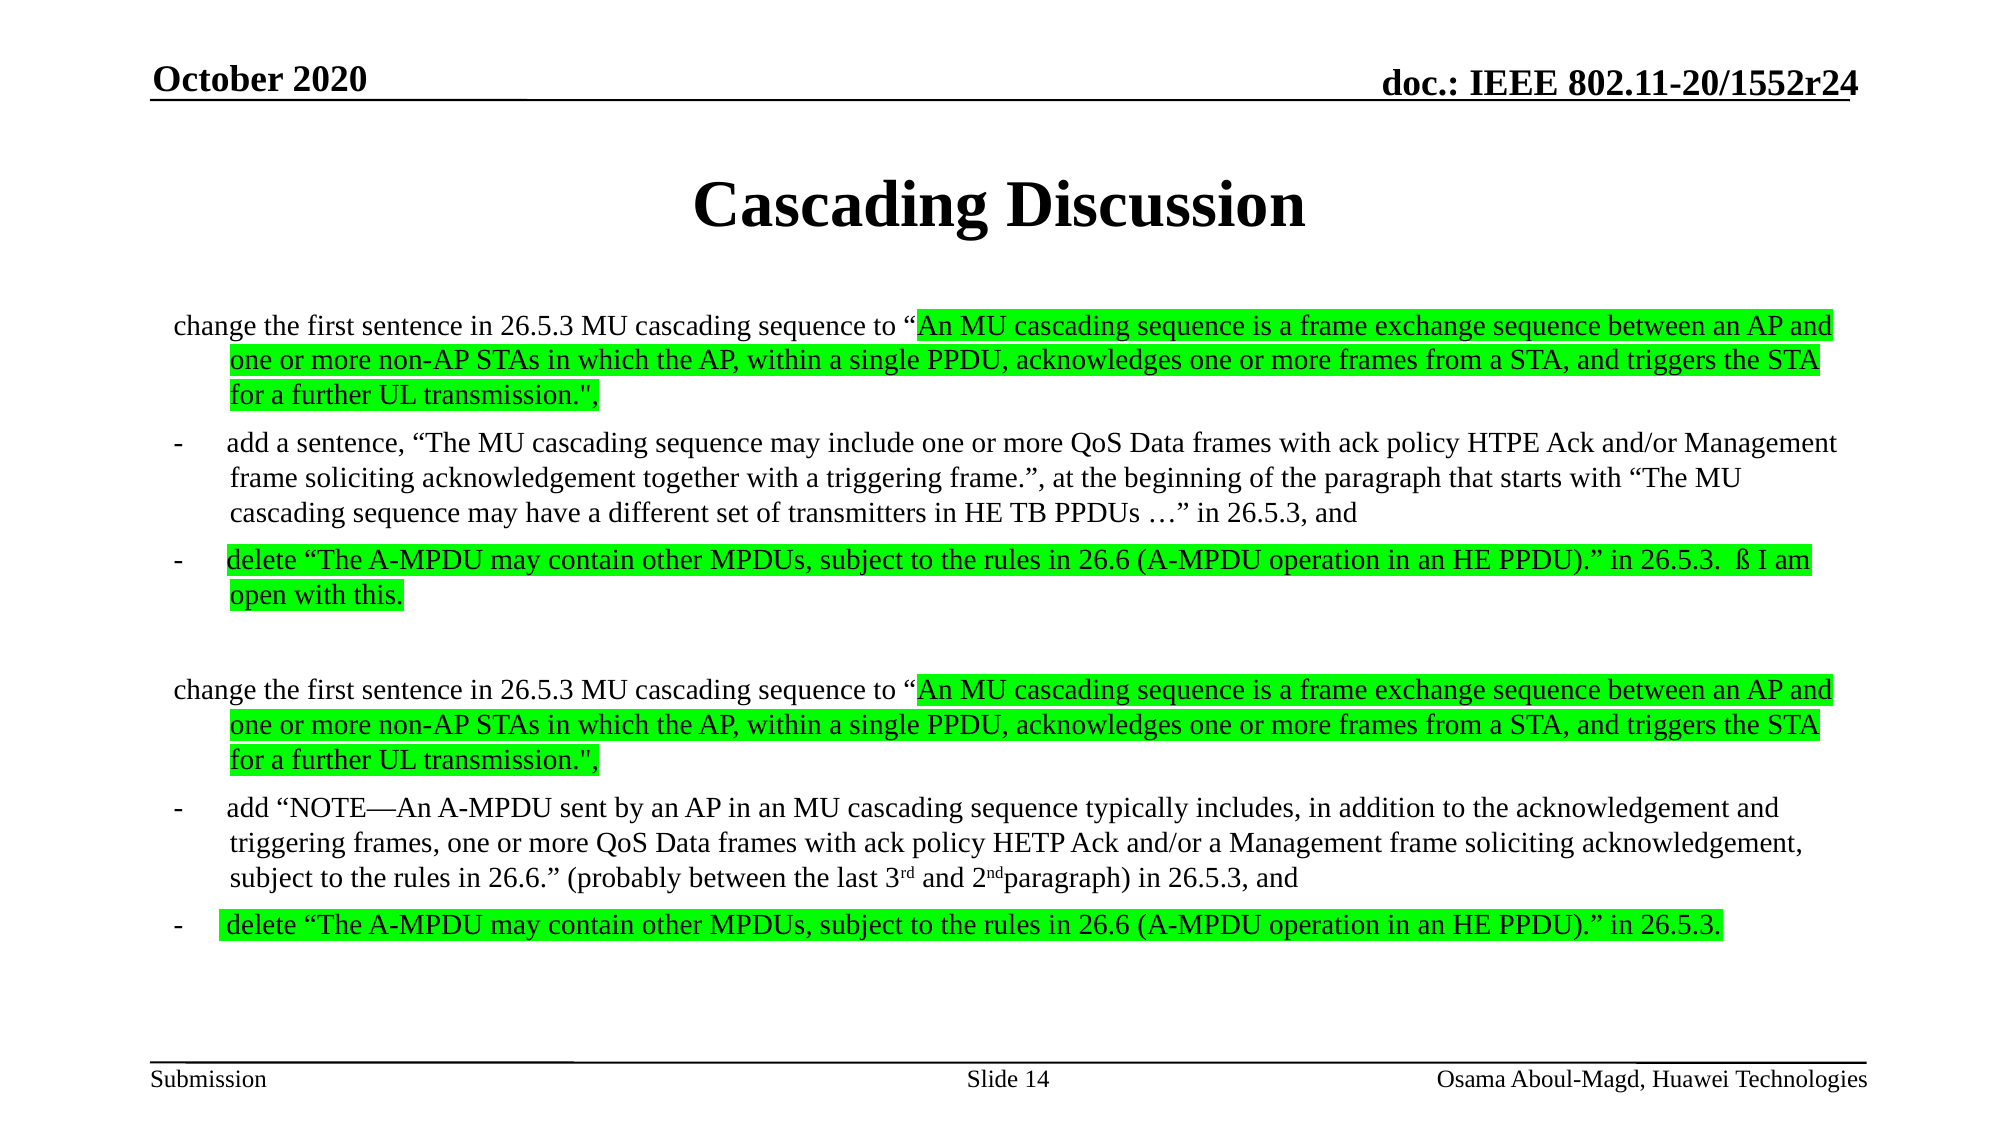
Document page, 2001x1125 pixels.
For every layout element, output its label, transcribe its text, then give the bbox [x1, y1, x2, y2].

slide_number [152, 54, 563, 100]
list change the first sentence in 26.5.3 MU cascading sequence to “An MU cascading sequence is a frame exchange sequence between an AP and one or more non-AP STAs in which the AP, within a single PPDU, acknowledges one or more frames from a STA, and triggers the STA for a further UL transmission.", - add a sentence, “The MU cascading sequence may include one or more QoS Data frames with ack policy HTPE Ack and/or Management frame soliciting acknowledgement together with a triggering frame.”, at the beginning of the paragraph that starts with “The MU cascading sequence may have a different set of transmitters in HE TB PPDUs …” in 26.5.3, and - delete “The A-MPDU may contain other MPDUs, subject to the rules in 26.6 (A-MPDU operation in an HE PPDU).” in 26.5.3. ß I am open with this. change the first sentence in 26.5.3 MU cascading sequence to “An MU cascading sequence is a frame exchange sequence between an AP and one or more non-AP STAs in which the AP, within a single PPDU, acknowledges one or more frames from a STA, and triggers the STA for a further UL transmission.", - add “NOTE—An A-MPDU sent by an AP in an MU cascading sequence typically includes, in addition to the acknowledgement and triggering frames, one or more QoS Data frames with ack policy HETP Ack and/or a Management frame soliciting acknowledgement, subject to the rules in 26.6.” (probably between the last 3rd and 2ndparagraph) in 26.5.3, and - delete “The A-MPDU may contain other MPDUs, subject to the rules in 26.6 (A-MPDU operation in an HE PPDU).” in 26.5.3. [158, 298, 1859, 737]
title Cascading Discussion [149, 112, 1850, 288]
slide_number Slide 14 [950, 1061, 1067, 1123]
footer Osama Aboul-Magd, Huawei Technologies [1171, 1061, 1869, 1093]
